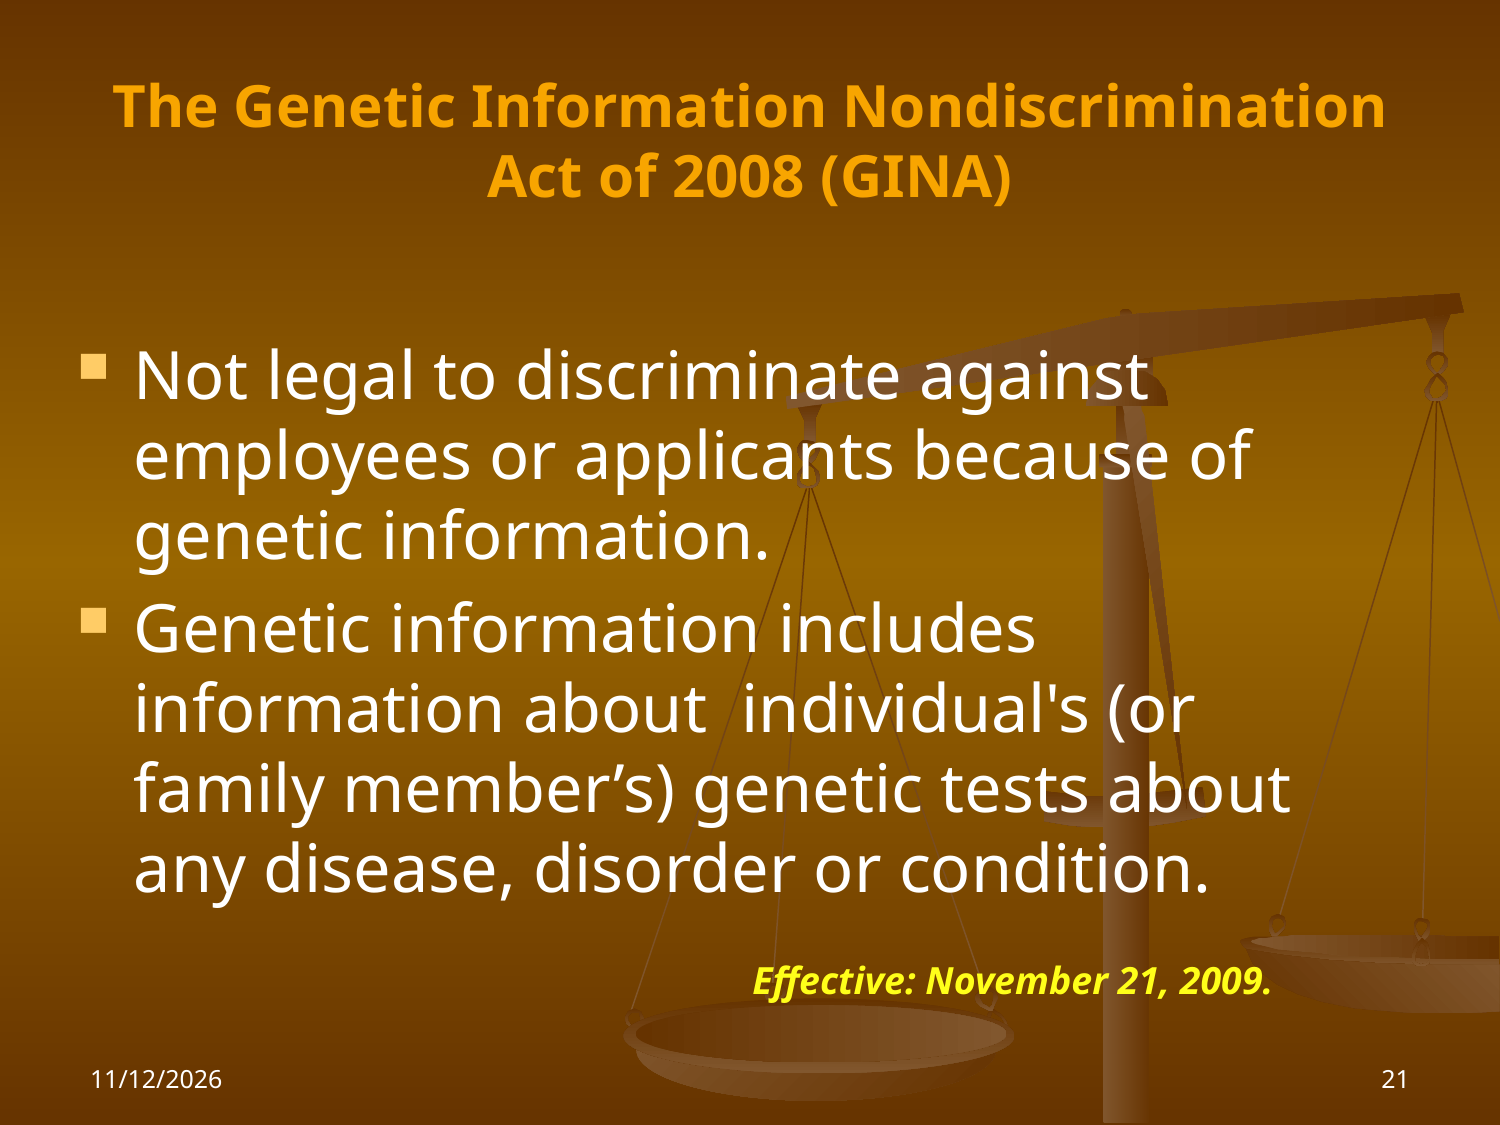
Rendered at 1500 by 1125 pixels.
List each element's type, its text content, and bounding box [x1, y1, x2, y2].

title The Genetic Information Nondiscrimination Act of 2008 (GINA) [74, 45, 1426, 234]
slide_number 21 [1074, 1029, 1426, 1106]
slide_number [74, 1029, 426, 1106]
text_box Effective: November 21, 2009. [737, 949, 1363, 1055]
list Not legal to discriminate against employees or applicants because of genetic information. Genetic information includes information about individual's (or family member’s) genetic tests about any disease, disorder or condition. [62, 324, 1413, 1069]
